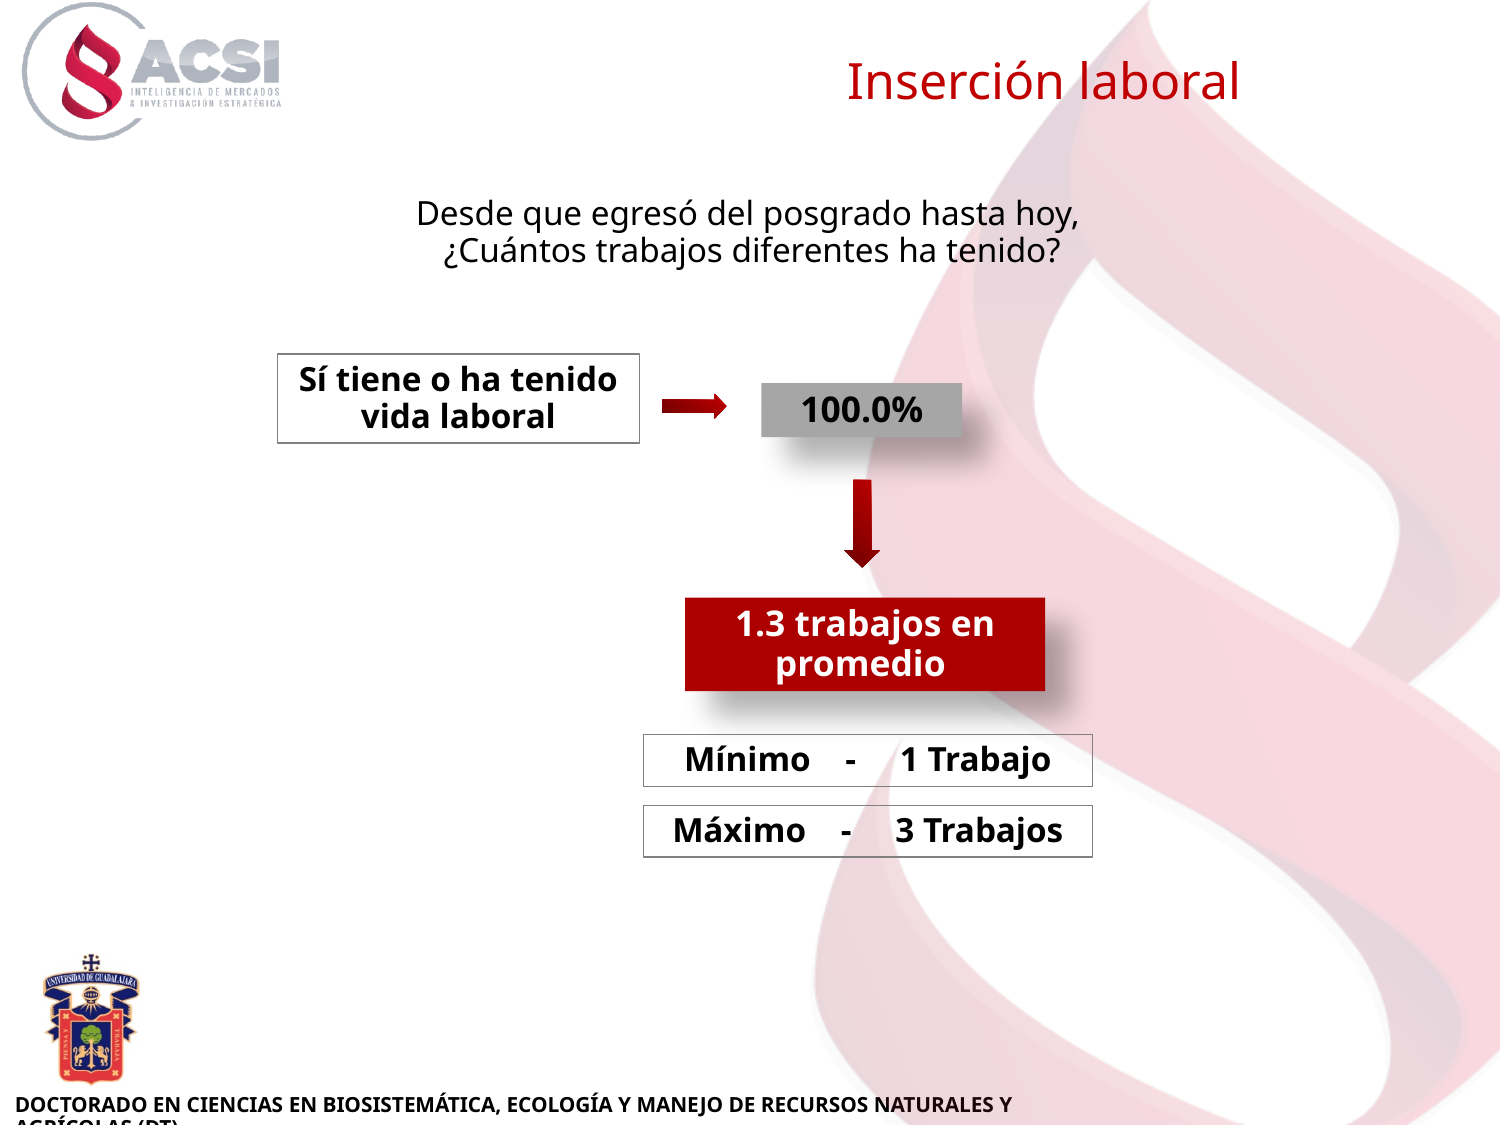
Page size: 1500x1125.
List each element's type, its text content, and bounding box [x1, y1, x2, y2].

text_box [844, 479, 880, 568]
text_box Sí tiene o ha tenido vida laboral [277, 354, 640, 444]
text_box Inserción laboral [589, 42, 1500, 118]
picture [10, 0, 292, 159]
text_box 100.0% [761, 383, 963, 438]
text_box Desde que egresó del posgrado hasta hoy, ¿Cuántos trabajos diferentes ha tenido? [17, 188, 1489, 278]
text_box Máximo - 3 Trabajos [643, 805, 1093, 858]
text_box Mínimo - 1 Trabajo [643, 734, 1093, 787]
text_box [662, 393, 727, 419]
picture [41, 952, 141, 1088]
text_box 1.3 trabajos en promedio [685, 597, 1046, 692]
